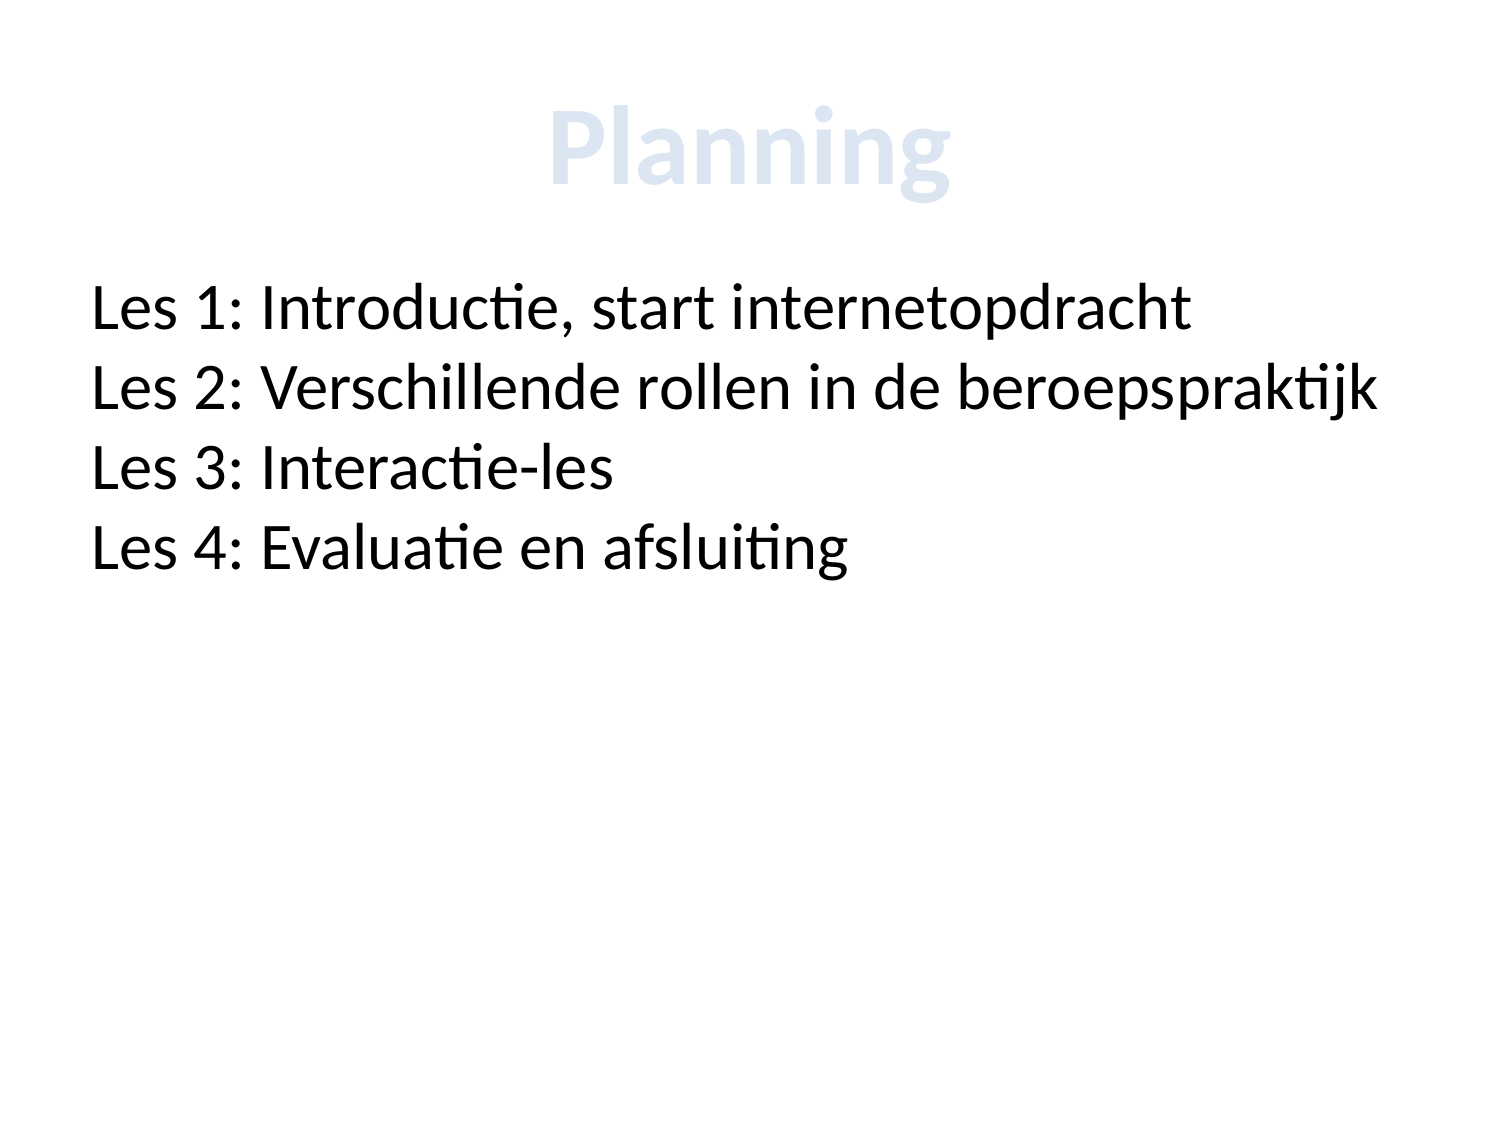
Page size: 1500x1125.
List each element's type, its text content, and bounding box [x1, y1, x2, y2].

subtitle Les 1: Introductie, start internetopdracht Les 2: Verschillende rollen in de beroepspraktijk Les 3: Interactie-les Les 4: Evaluatie en afsluiting [76, 255, 1424, 1000]
title Planning [112, 19, 1388, 255]
